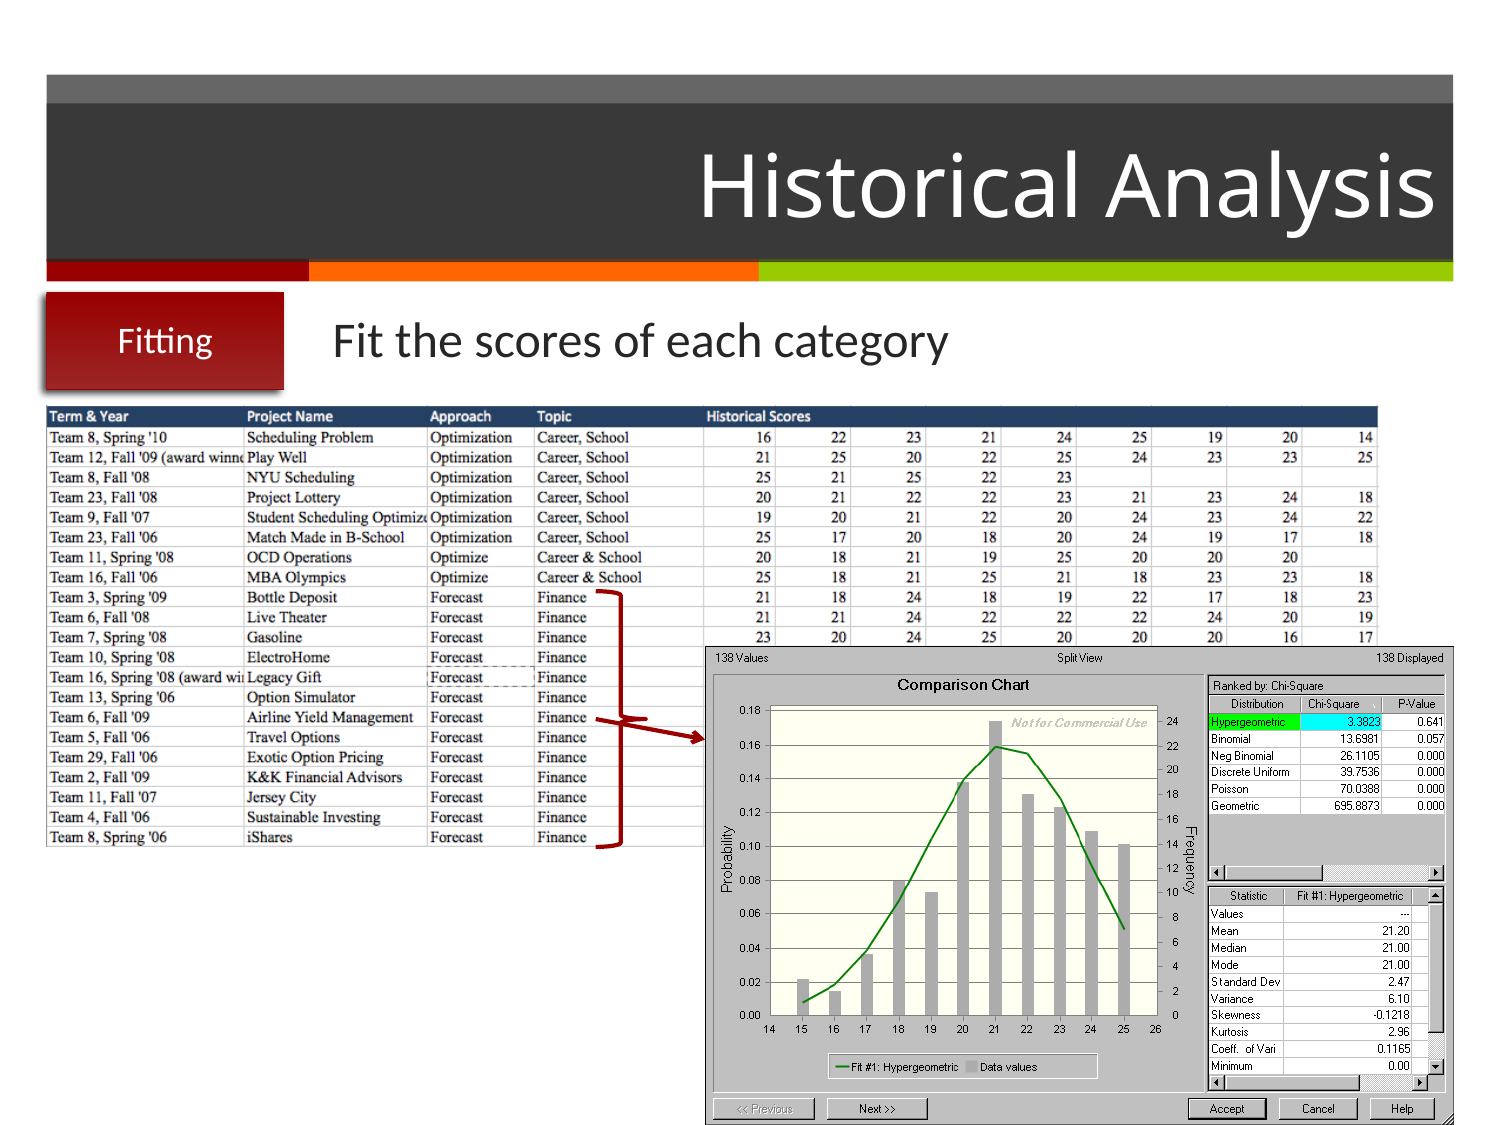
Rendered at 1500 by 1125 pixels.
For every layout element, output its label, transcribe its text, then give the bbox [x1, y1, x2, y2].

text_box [46, 291, 285, 390]
picture [46, 404, 1454, 1125]
title Historical Analysis [46, 103, 1454, 263]
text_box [645, 718, 706, 740]
text_box Fit the scores of each category [317, 300, 1374, 402]
